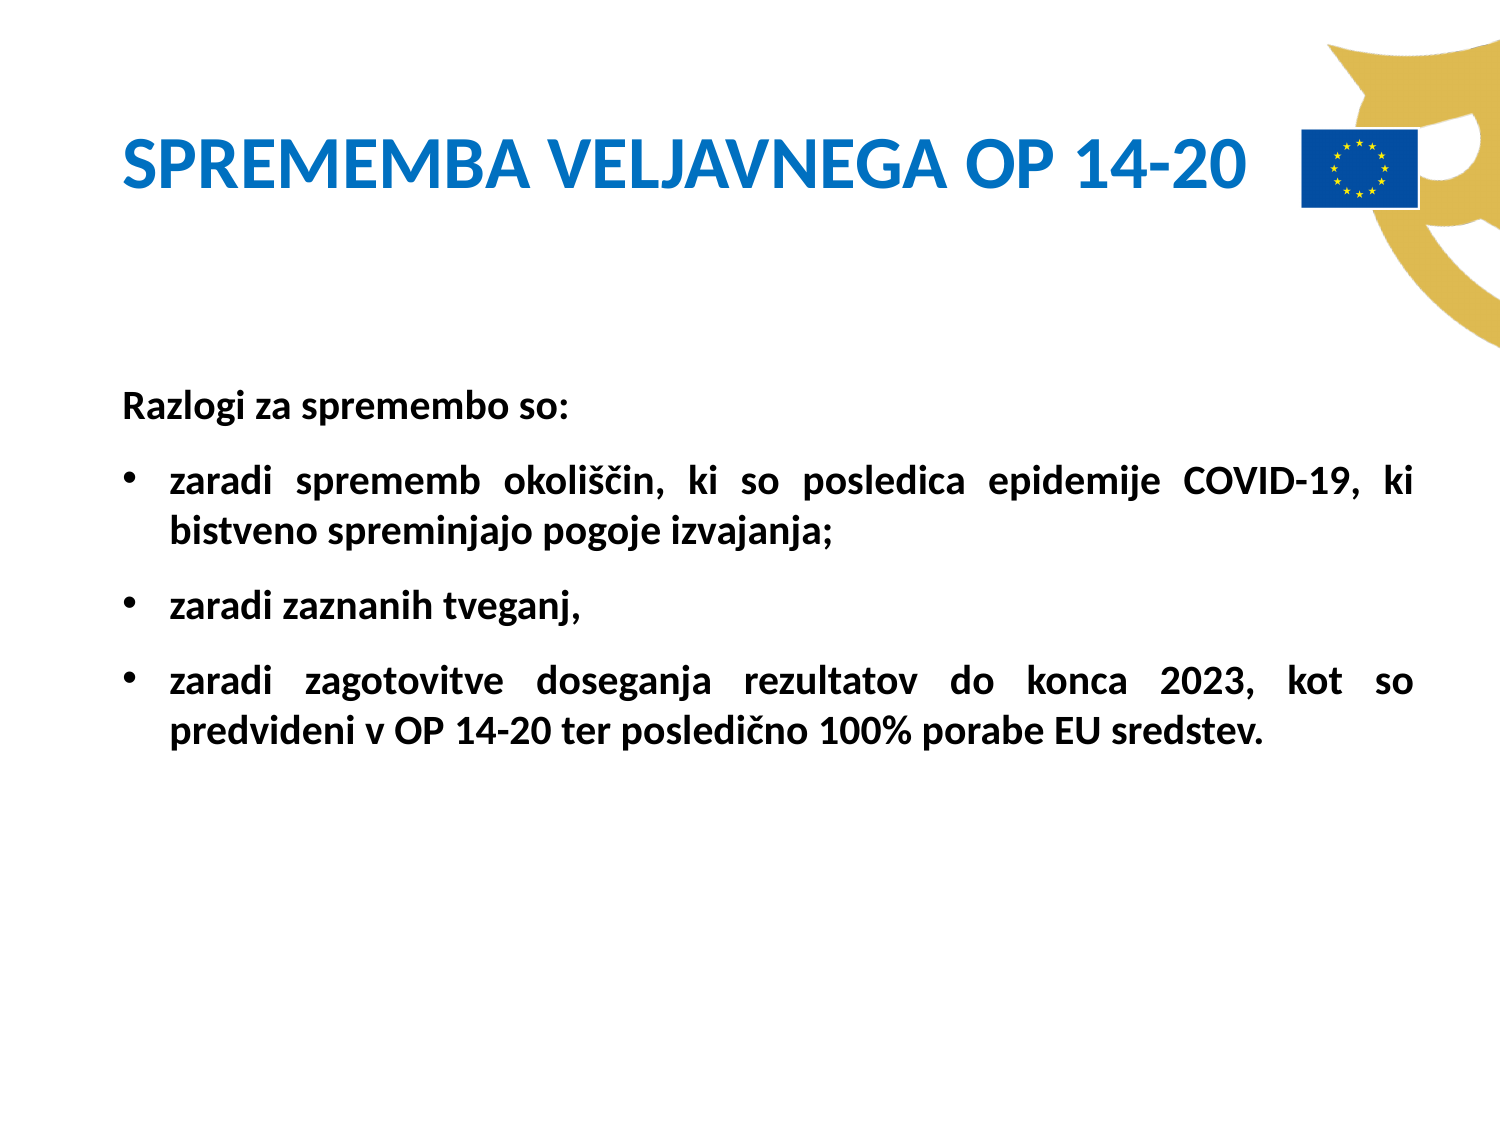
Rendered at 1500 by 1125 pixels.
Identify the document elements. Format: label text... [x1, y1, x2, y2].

text_box Razlogi za spremembo so: zaradi sprememb okoliščin, ki so posledica epidemije COVID-19, ki bistveno spreminjajo pogoje izvajanja; zaradi zaznanih tveganj, zaradi zagotovitve doseganja rezultatov do konca 2023, kot so predvideni v OP 14-20 ter posledično 100% porabe EU sredstev. [107, 370, 1430, 760]
picture [1299, 0, 1500, 489]
text_box SPREMEMBA VELJAVNEGA OP 14-20 [107, 106, 1272, 211]
